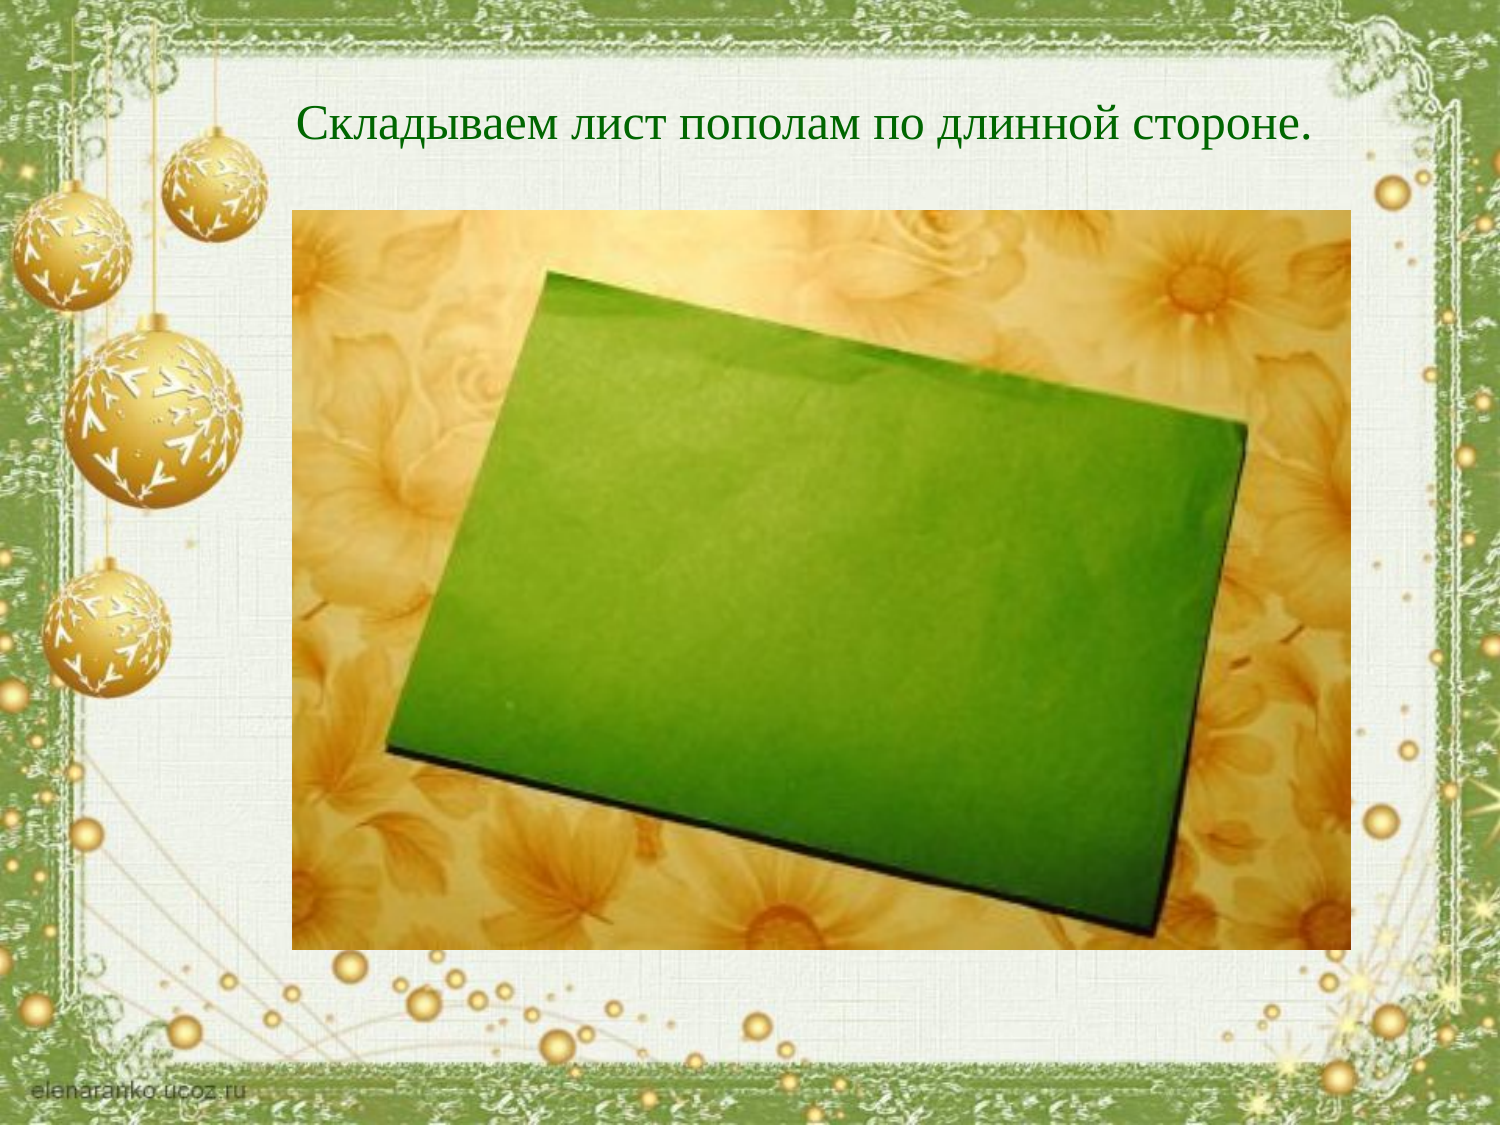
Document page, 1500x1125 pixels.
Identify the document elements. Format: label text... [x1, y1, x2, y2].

text_box Складываем лист пополам по длинной стороне. [281, 81, 1336, 157]
picture [0, 0, 1500, 1125]
